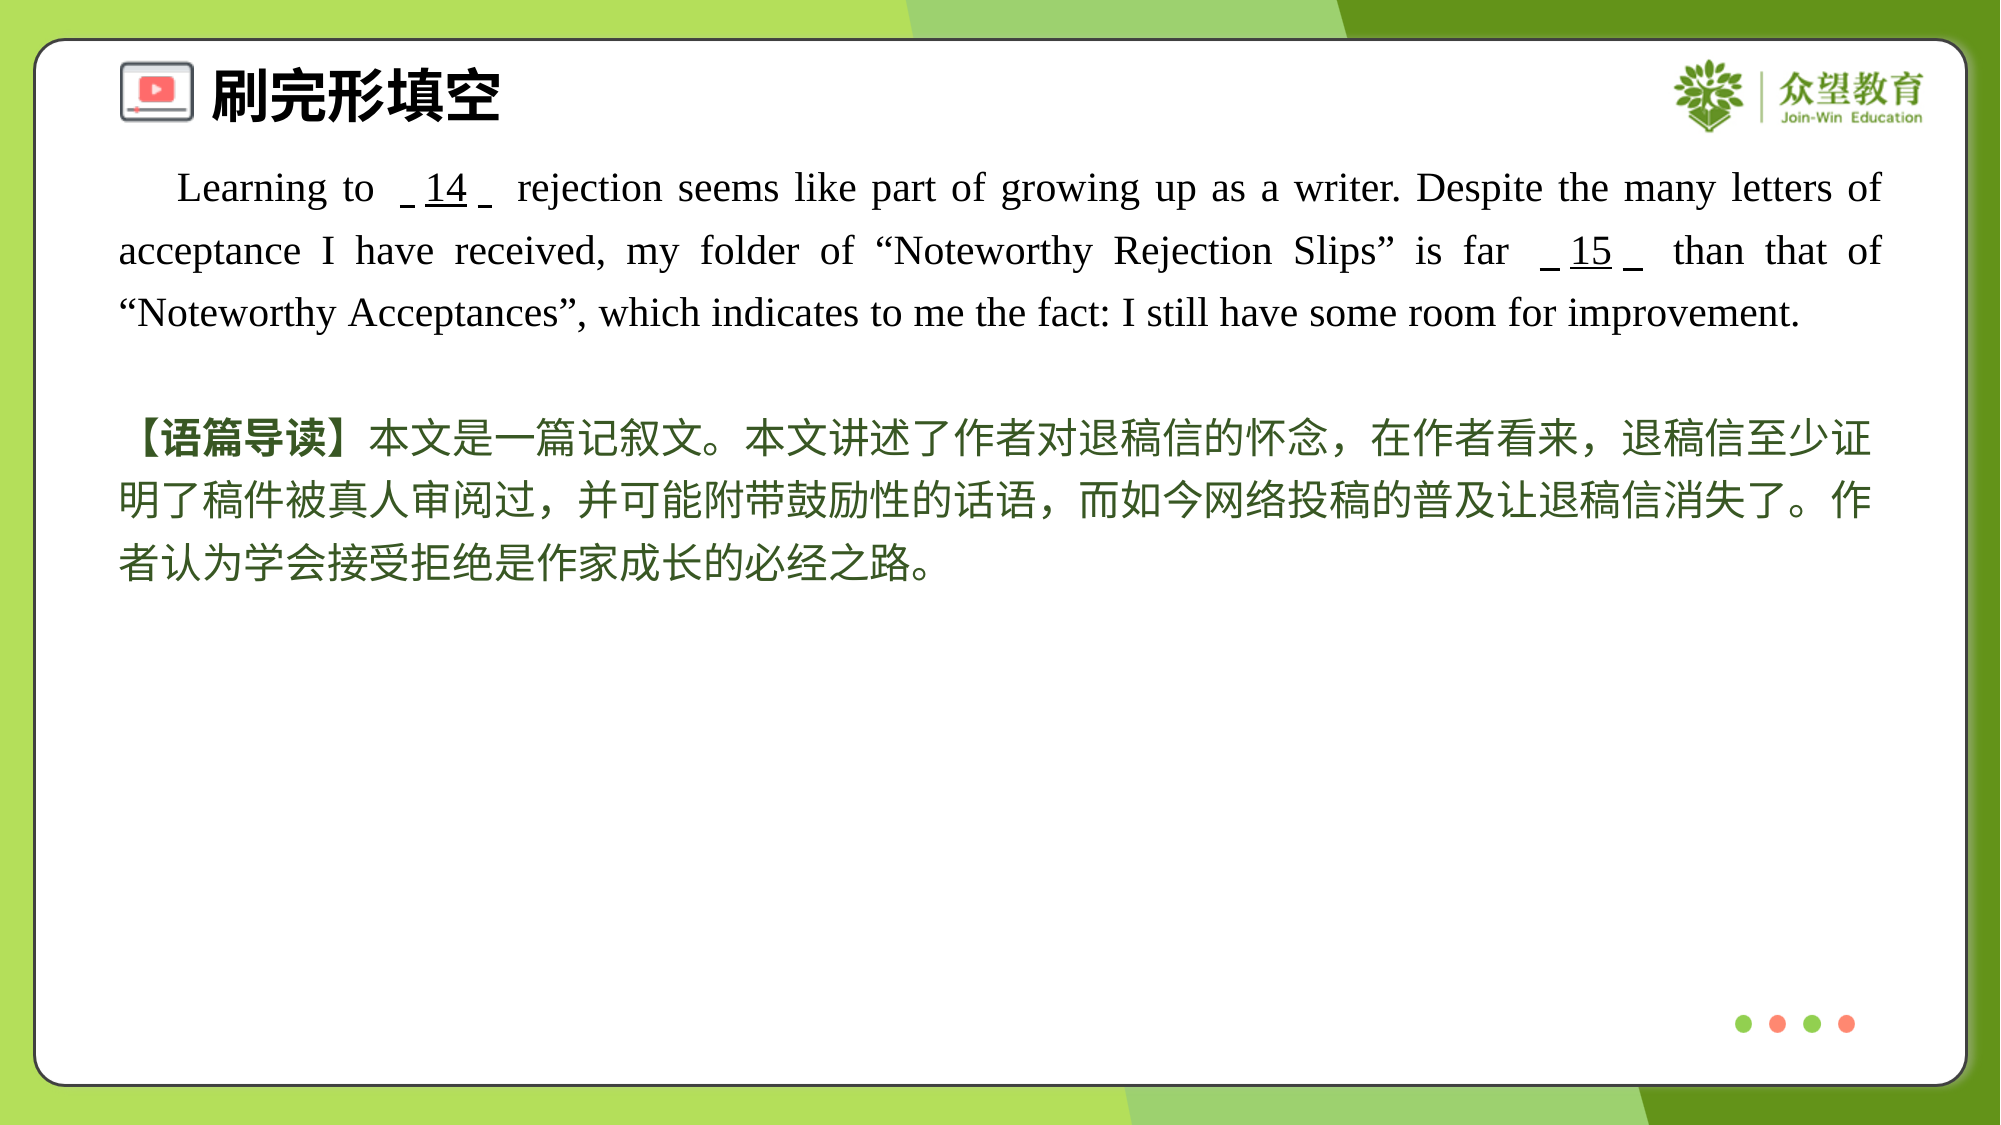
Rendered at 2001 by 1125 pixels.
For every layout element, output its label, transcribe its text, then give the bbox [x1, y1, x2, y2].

text_box 【语篇导读】本文是一篇记叙文。本文讲述了作者对退稿信的怀念，在作者看来，退稿信至少证明了稿件被真人审阅过，并可能附带鼓励性的话语，而如今网络投稿的普及让退稿信消失了。作者认为学会接受拒绝是作家成长的必经之路。 [118, 399, 1883, 582]
picture [0, 0, 2000, 1125]
text_box Learning to . .14. . rejection seems like part of growing up as a writer. Despite the many letters of acceptance I have received, my folder of “Noteworthy Rejection Slips” is far . .15. . than that of “Noteworthy Acceptances”, which indicates to me the fact: I still have some room for improvement. [118, 147, 1883, 393]
